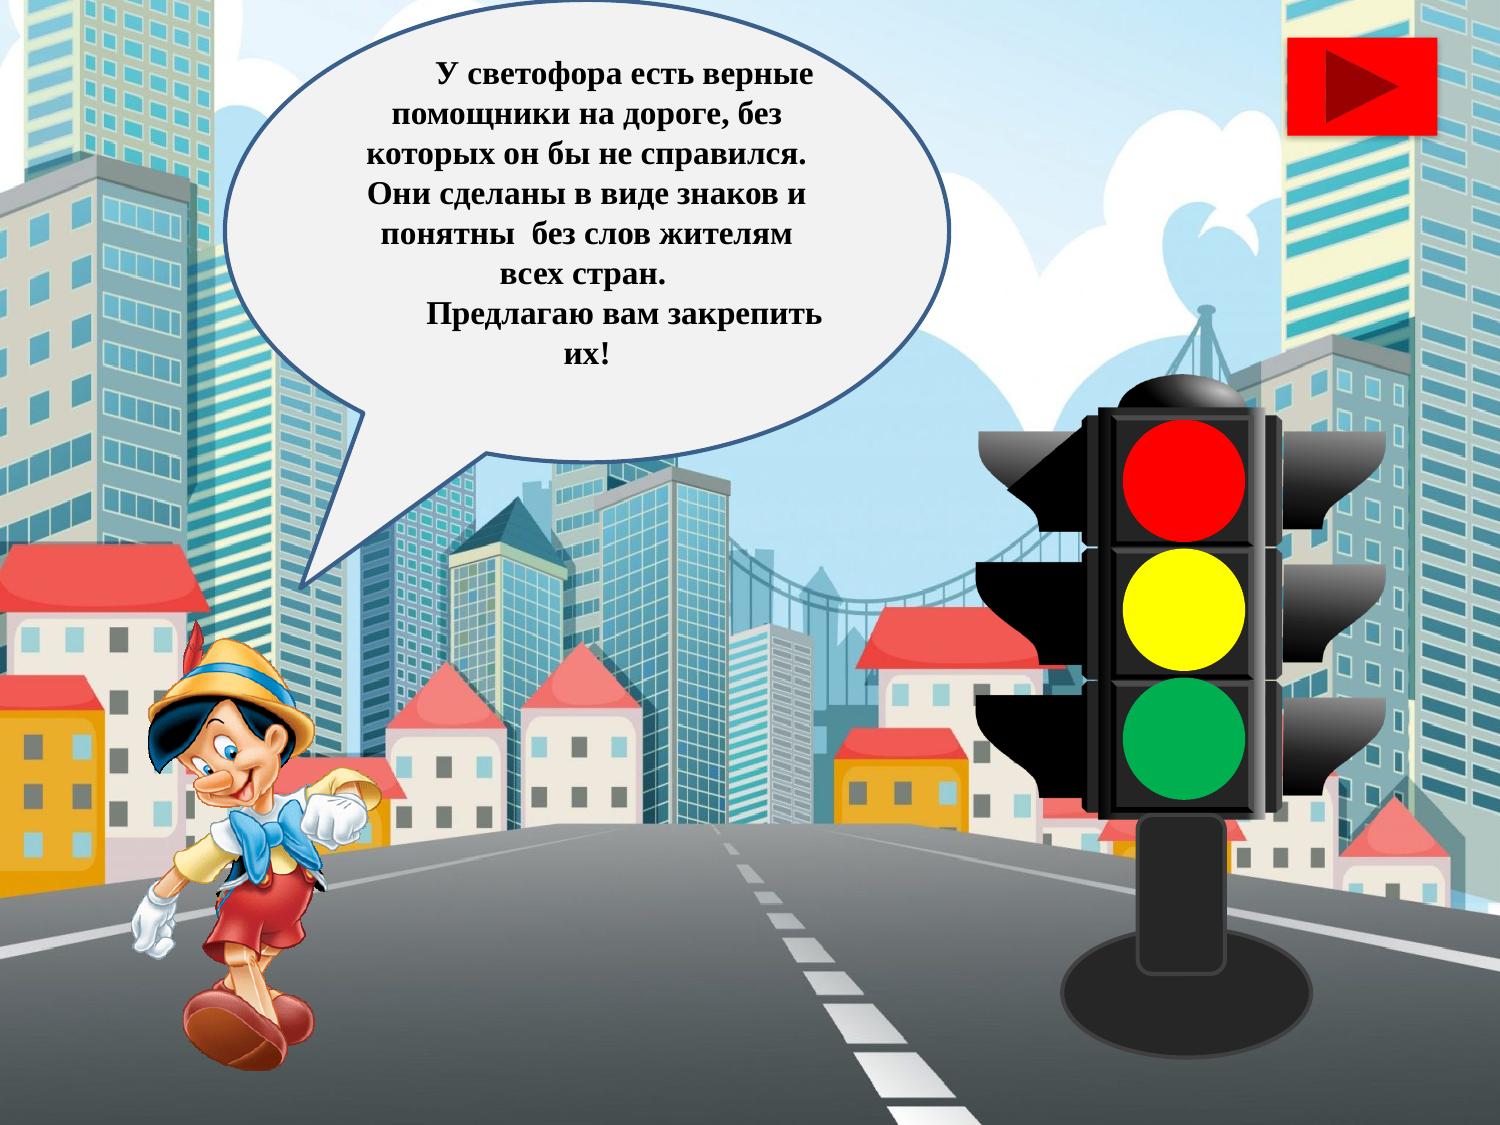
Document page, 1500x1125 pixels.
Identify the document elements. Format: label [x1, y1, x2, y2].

picture [0, 0, 1500, 1125]
text_box [974, 374, 1388, 1058]
